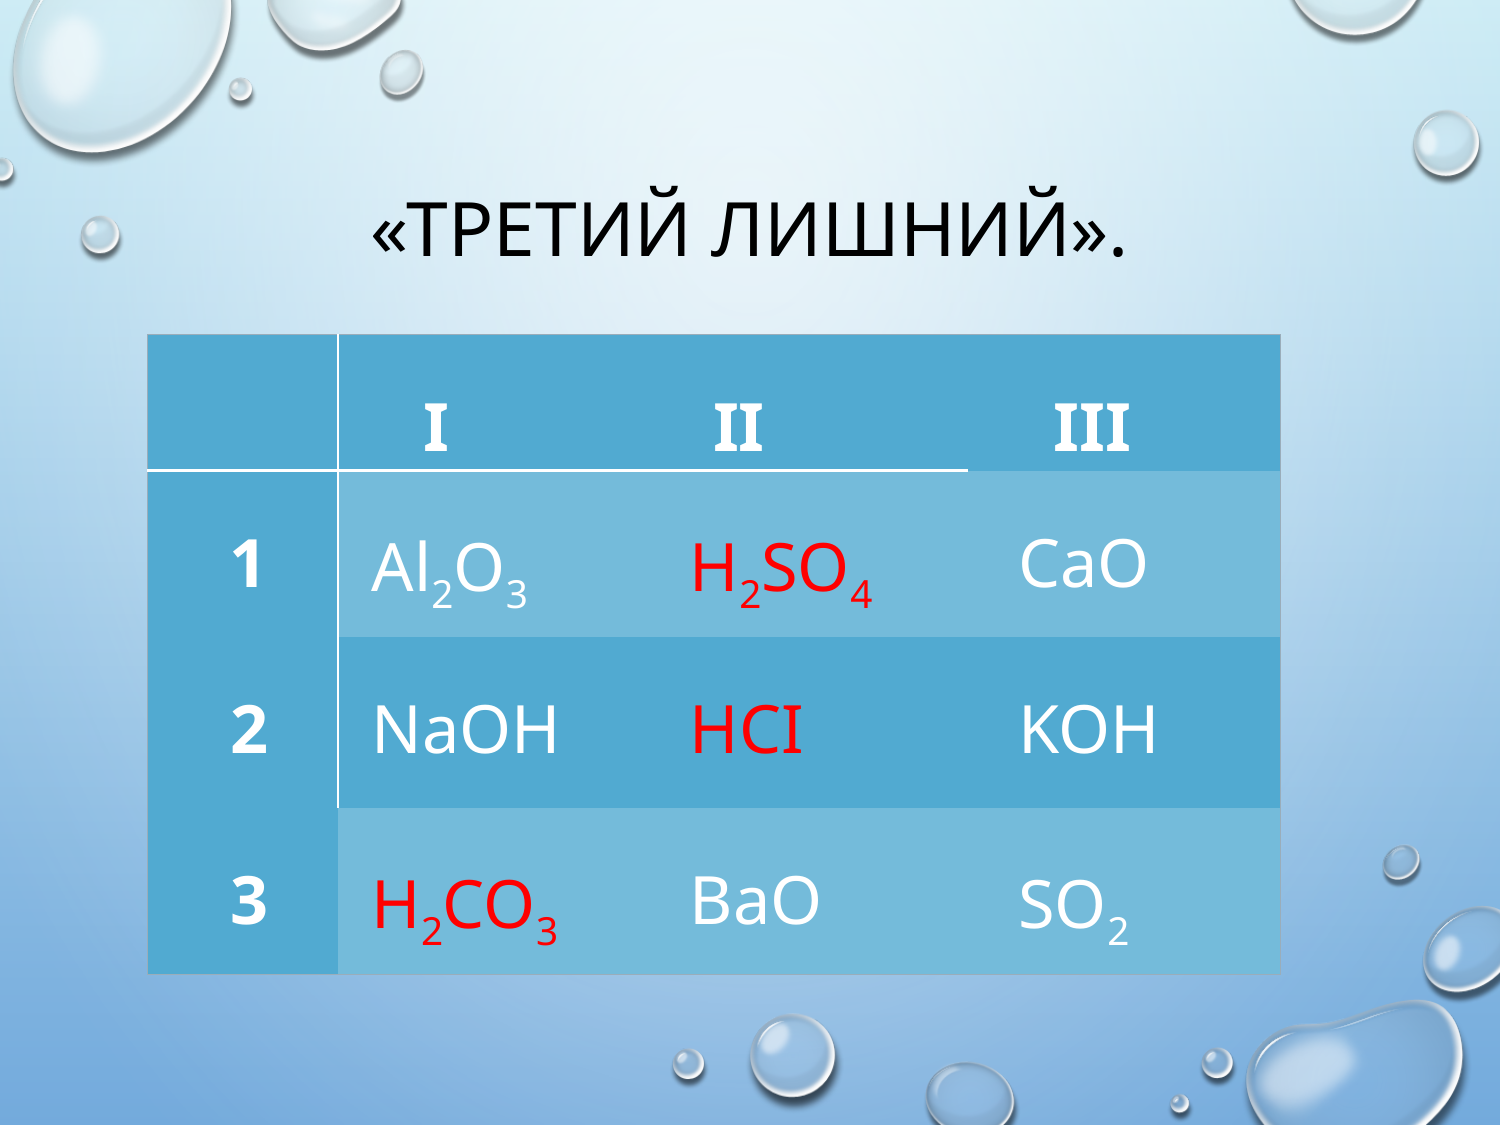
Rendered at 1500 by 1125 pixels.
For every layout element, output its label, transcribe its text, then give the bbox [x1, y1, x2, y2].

table_cell SO2 [968, 808, 1280, 974]
table_cell Al2O3 [339, 472, 627, 637]
table_cell H2CO3 [338, 808, 627, 974]
table_cell HCI [627, 637, 968, 808]
table_cell BaO [627, 808, 968, 974]
table_cell 1 [148, 472, 337, 637]
table_cell 2 [148, 637, 337, 808]
table_cell 3 [148, 808, 338, 974]
table_cell NaOH [339, 637, 627, 808]
table_header III [968, 335, 1280, 471]
title «Третий лишний». [112, 101, 1388, 364]
table_header I [339, 335, 627, 469]
table_header [148, 335, 337, 469]
table_header II [627, 335, 968, 469]
table_cell KOH [968, 637, 1280, 808]
table_cell H2SO4 [627, 472, 968, 637]
table_cell СaO [968, 471, 1280, 637]
picture [0, 0, 1500, 1125]
